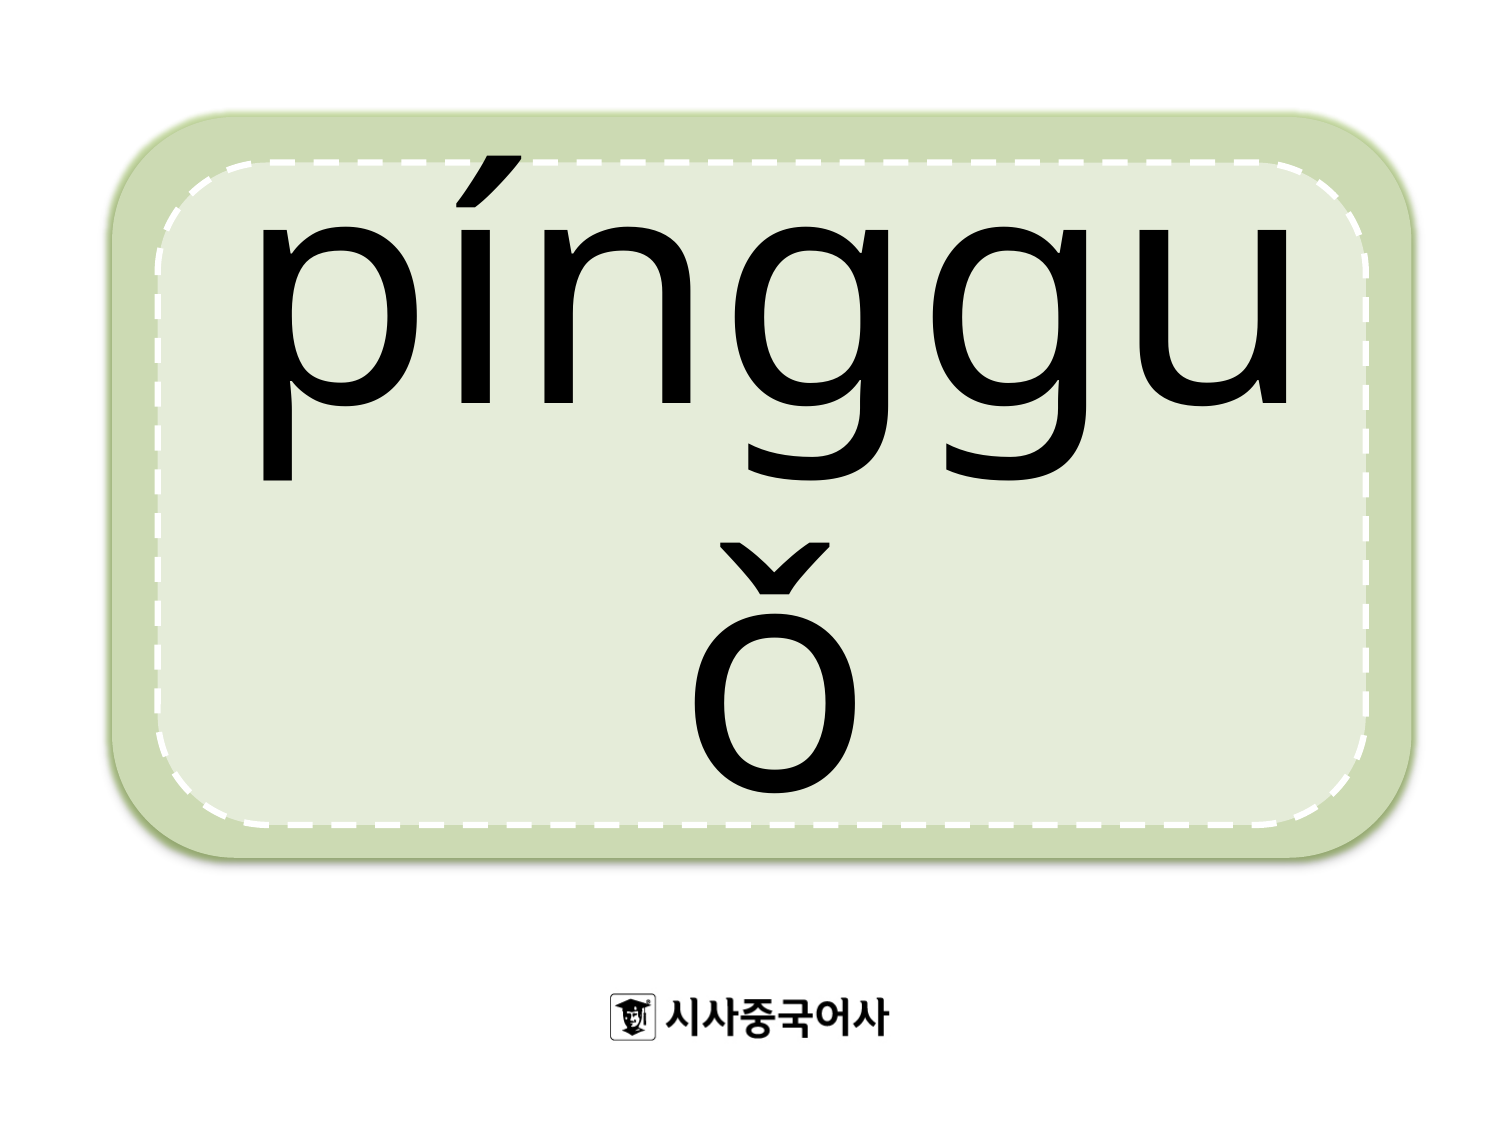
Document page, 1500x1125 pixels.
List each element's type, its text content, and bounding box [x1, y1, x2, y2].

text_box píngguǒ [171, 136, 1380, 799]
picture [602, 987, 898, 1047]
